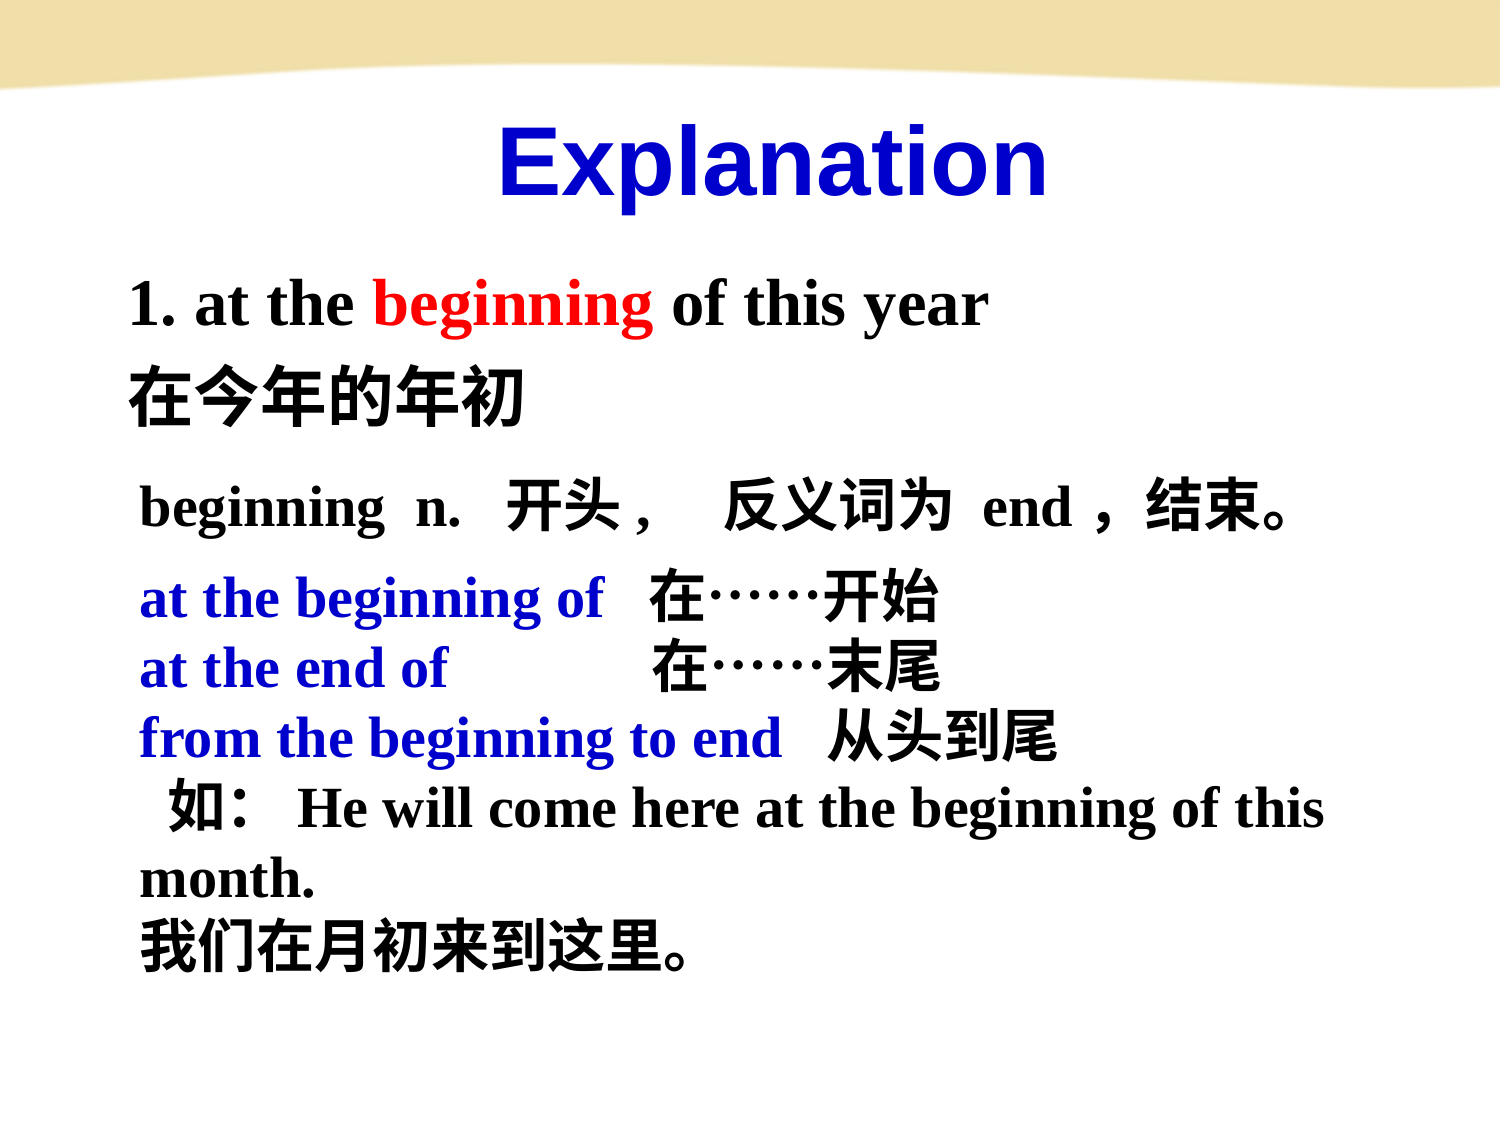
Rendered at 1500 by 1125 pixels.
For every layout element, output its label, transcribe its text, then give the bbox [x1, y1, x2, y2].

text_box beginning n. 开头, 反义词为 end，结束。 at the beginning of 在……开始 at the end of 在……末尾 from the beginning to end 从头到尾 如：He will come here at the beginning of this month. 我们在月初来到这里。 [125, 460, 1425, 1057]
text_box 1. at the beginning of this year 在今年的年初 [112, 235, 1138, 443]
picture [0, 0, 1500, 1125]
text_box Explanation [466, 90, 1081, 223]
